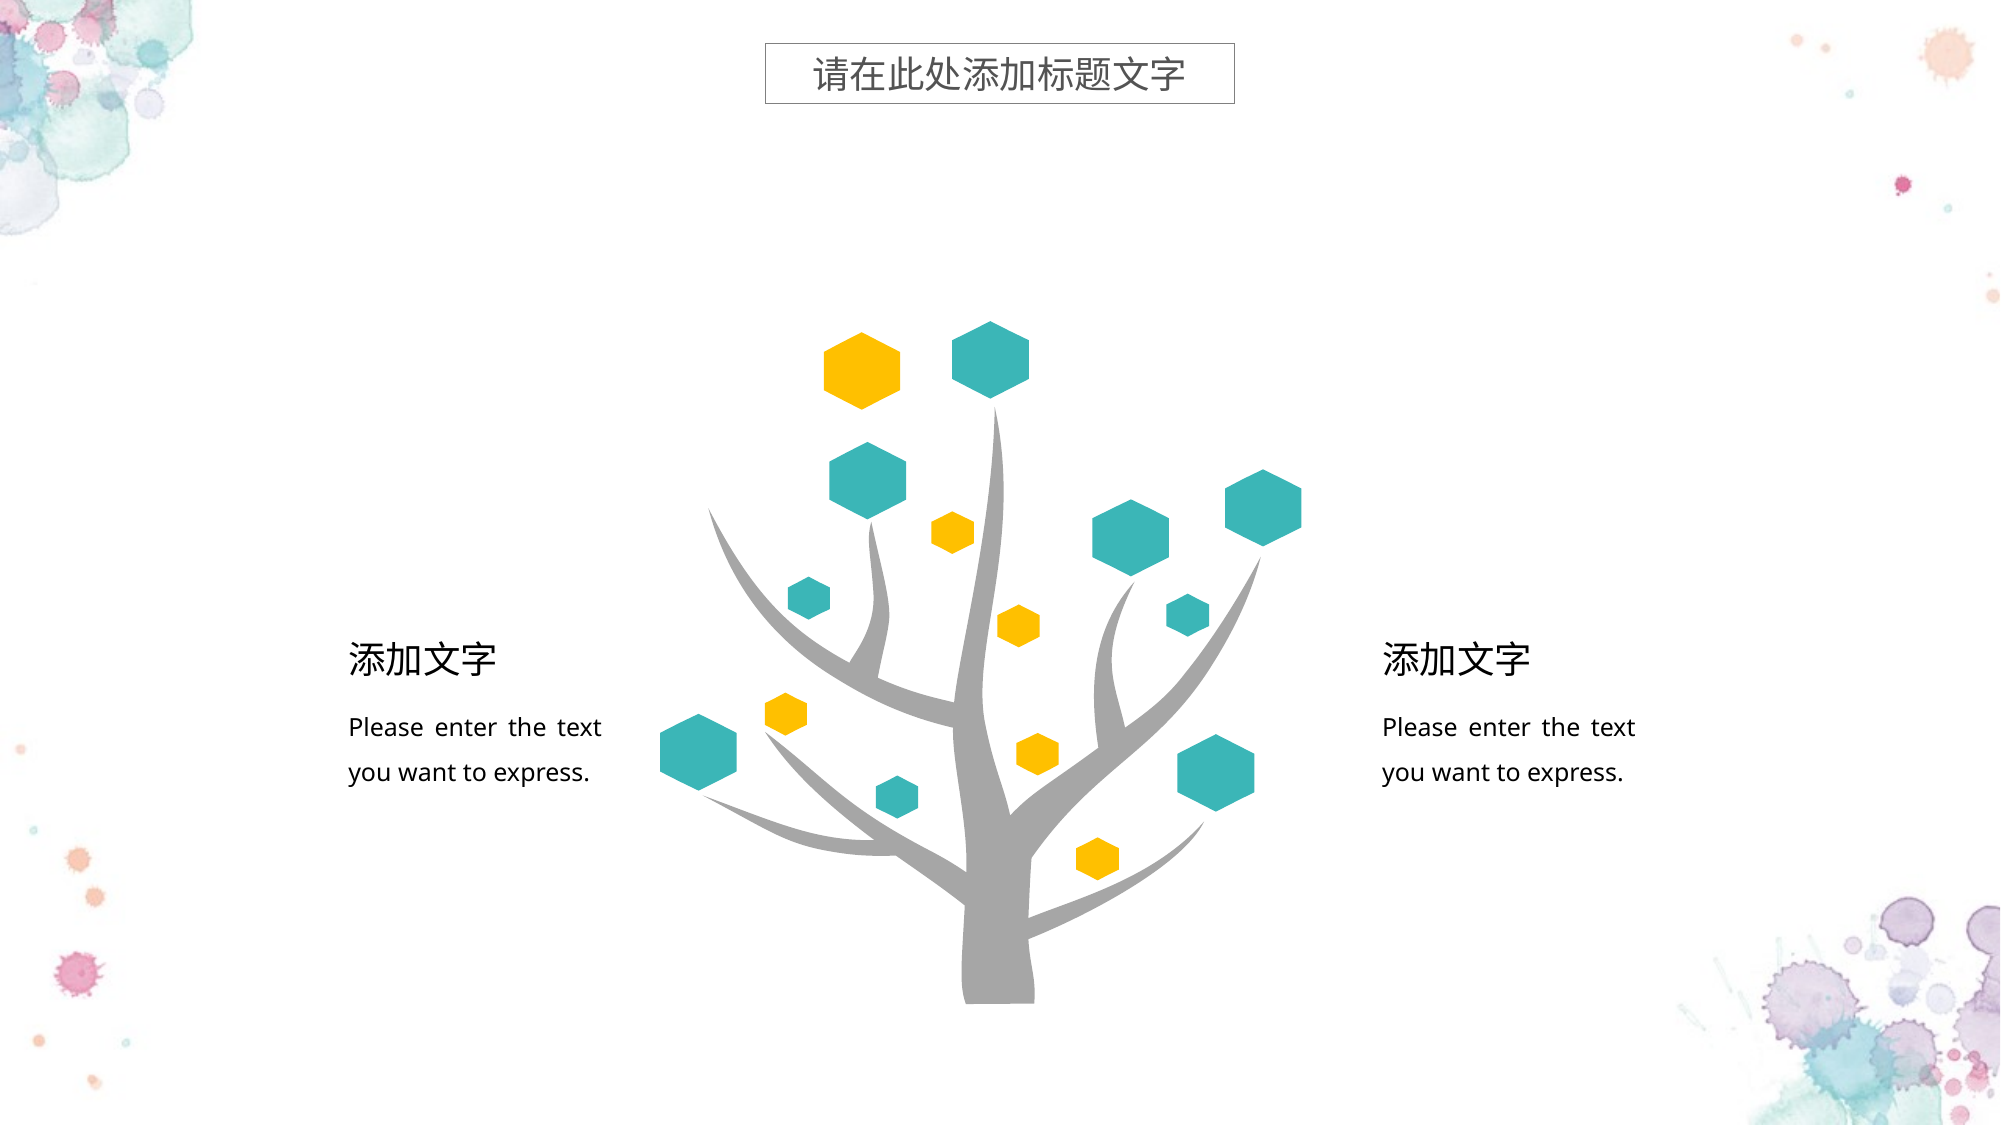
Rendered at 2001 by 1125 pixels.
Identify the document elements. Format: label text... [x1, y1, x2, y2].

text_box 添加文字 [1367, 628, 1604, 689]
picture [0, 0, 2001, 1125]
text_box Please enter the text you want to express. [1367, 689, 1651, 794]
text_box Please enter the text you want to express. [333, 689, 617, 794]
text_box 请在此处添加标题文字 [765, 43, 1235, 104]
text_box 添加文字 [333, 628, 571, 689]
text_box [659, 321, 1302, 1005]
